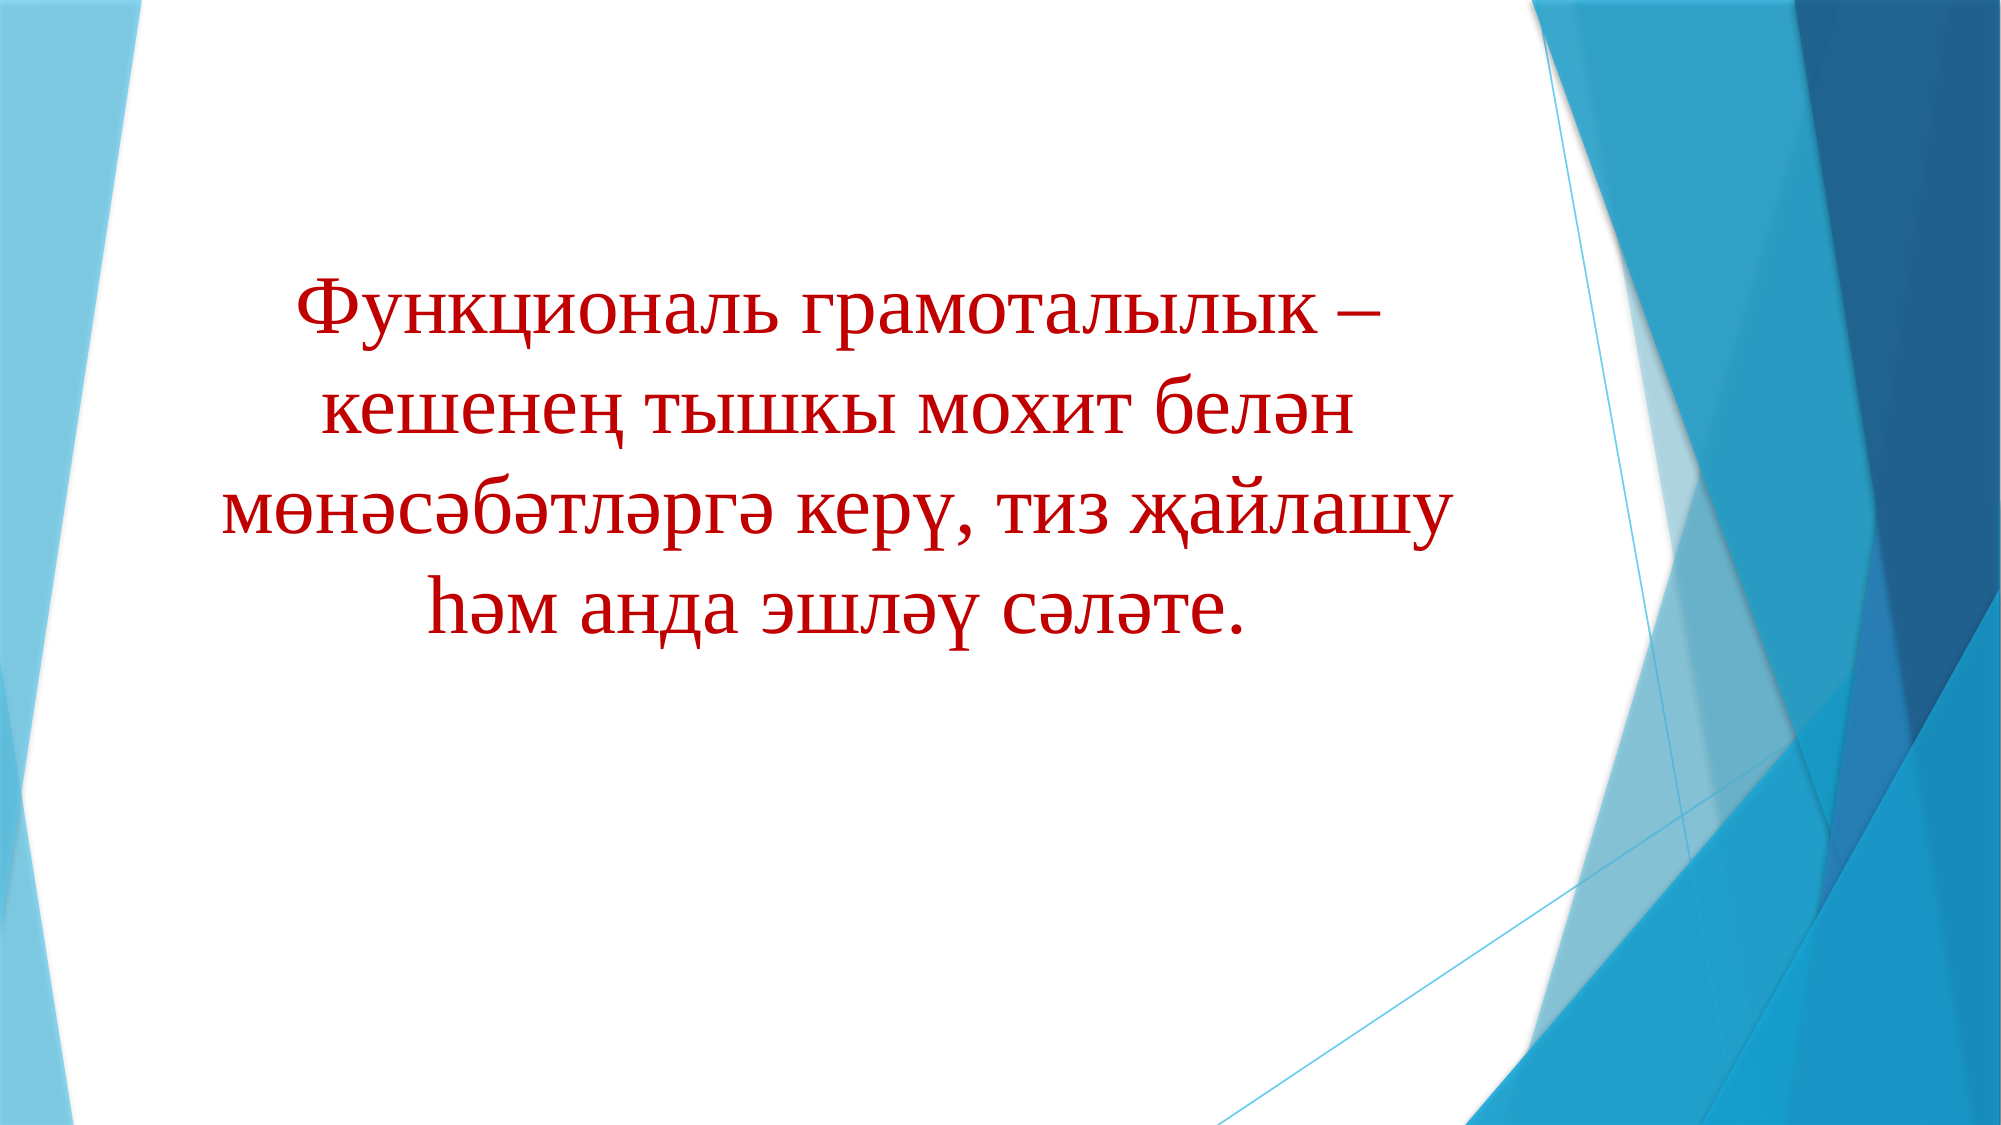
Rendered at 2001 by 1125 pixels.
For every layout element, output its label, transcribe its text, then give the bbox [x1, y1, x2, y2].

text_box Функциональ грамоталылык – кешенең тышкы мохит белән мөнәсәбәтләргә керү, тиз җайлашу һәм анда эшләү сәләте. [163, 242, 1513, 658]
